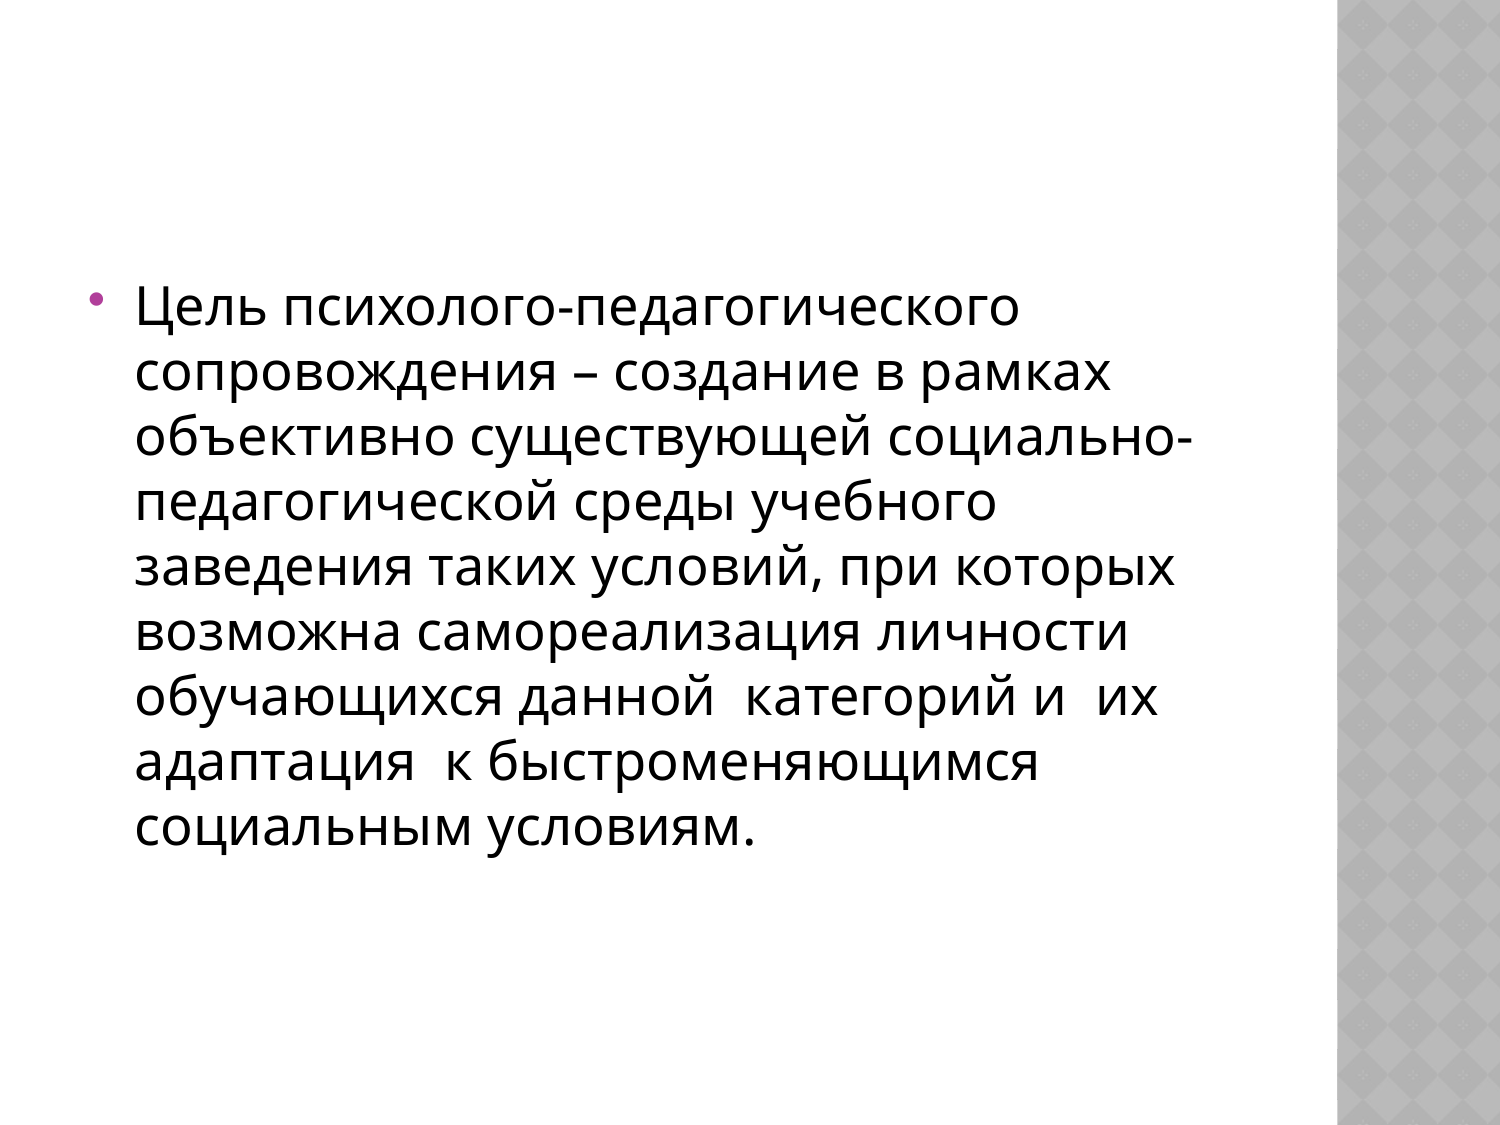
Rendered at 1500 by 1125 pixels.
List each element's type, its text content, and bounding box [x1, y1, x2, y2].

list Цель психолого-педагогического сопровождения – создание в рамках объективно существующей социально-педагогической среды учебного заведения таких условий, при которых возможна самореализация личности обучающихся данной категорий и их адаптация к быстроменяющимся социальным условиям. [75, 264, 1263, 1059]
